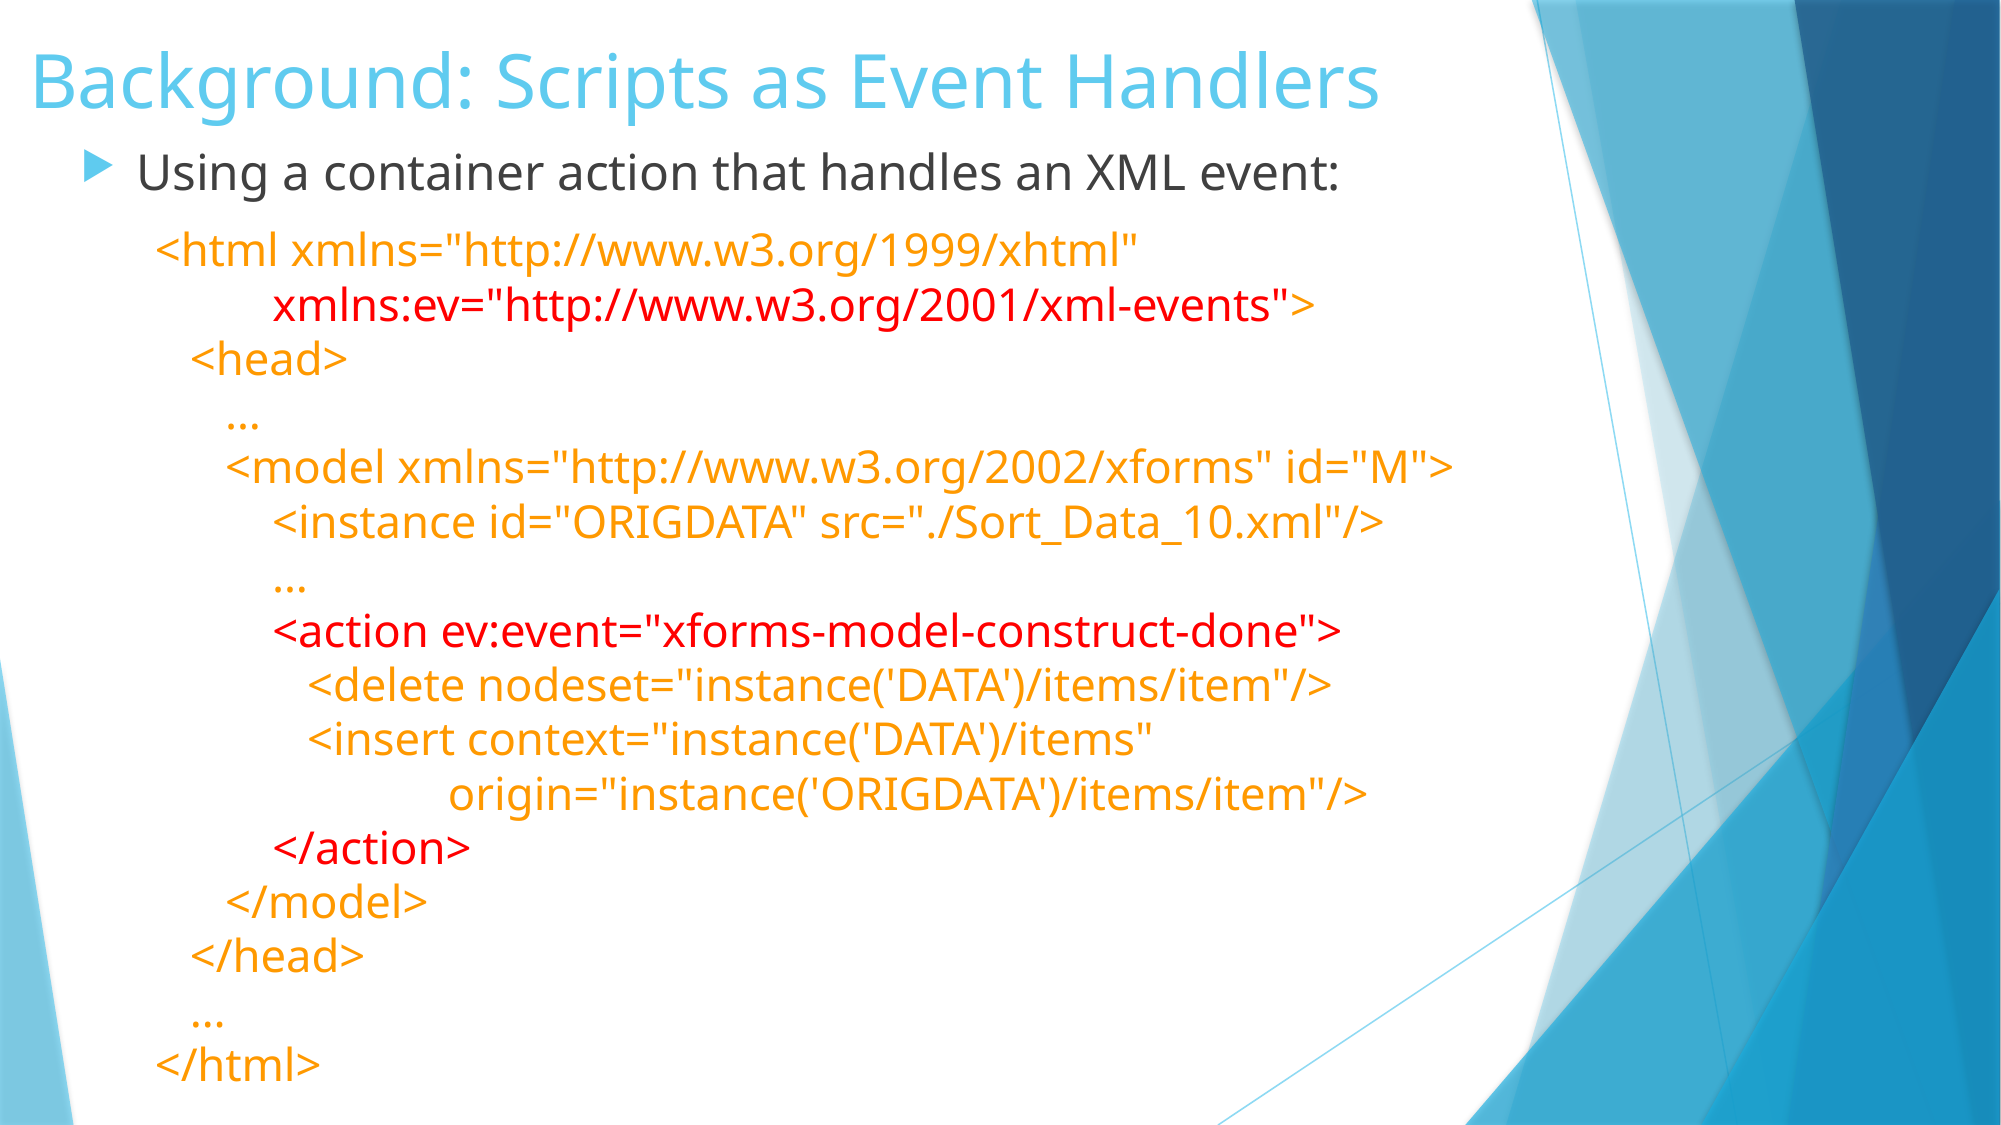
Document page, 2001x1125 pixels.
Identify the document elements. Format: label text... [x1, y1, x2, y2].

list Using a container action that handles an XML event: <html xmlns="http://www.w3.org/1999/xhtml" xmlns:ev="http://www.w3.org/2001/xml-events"> <head> … <model xmlns="http://www.w3.org/2002/xforms" id="M"> <instance id="ORIGDATA" src="./Sort_Data_10.xml"/> … <action ev:event="xforms-model-construct-done"> <delete nodeset="instance('DATA')/items/item"/> <insert context="instance('DATA')/items" origin="instance('ORIGDATA')/items/item"/> </action> </model> </head> … </html> [65, 133, 1560, 1100]
title Background: Scripts as Event Handlers [14, 25, 1522, 134]
